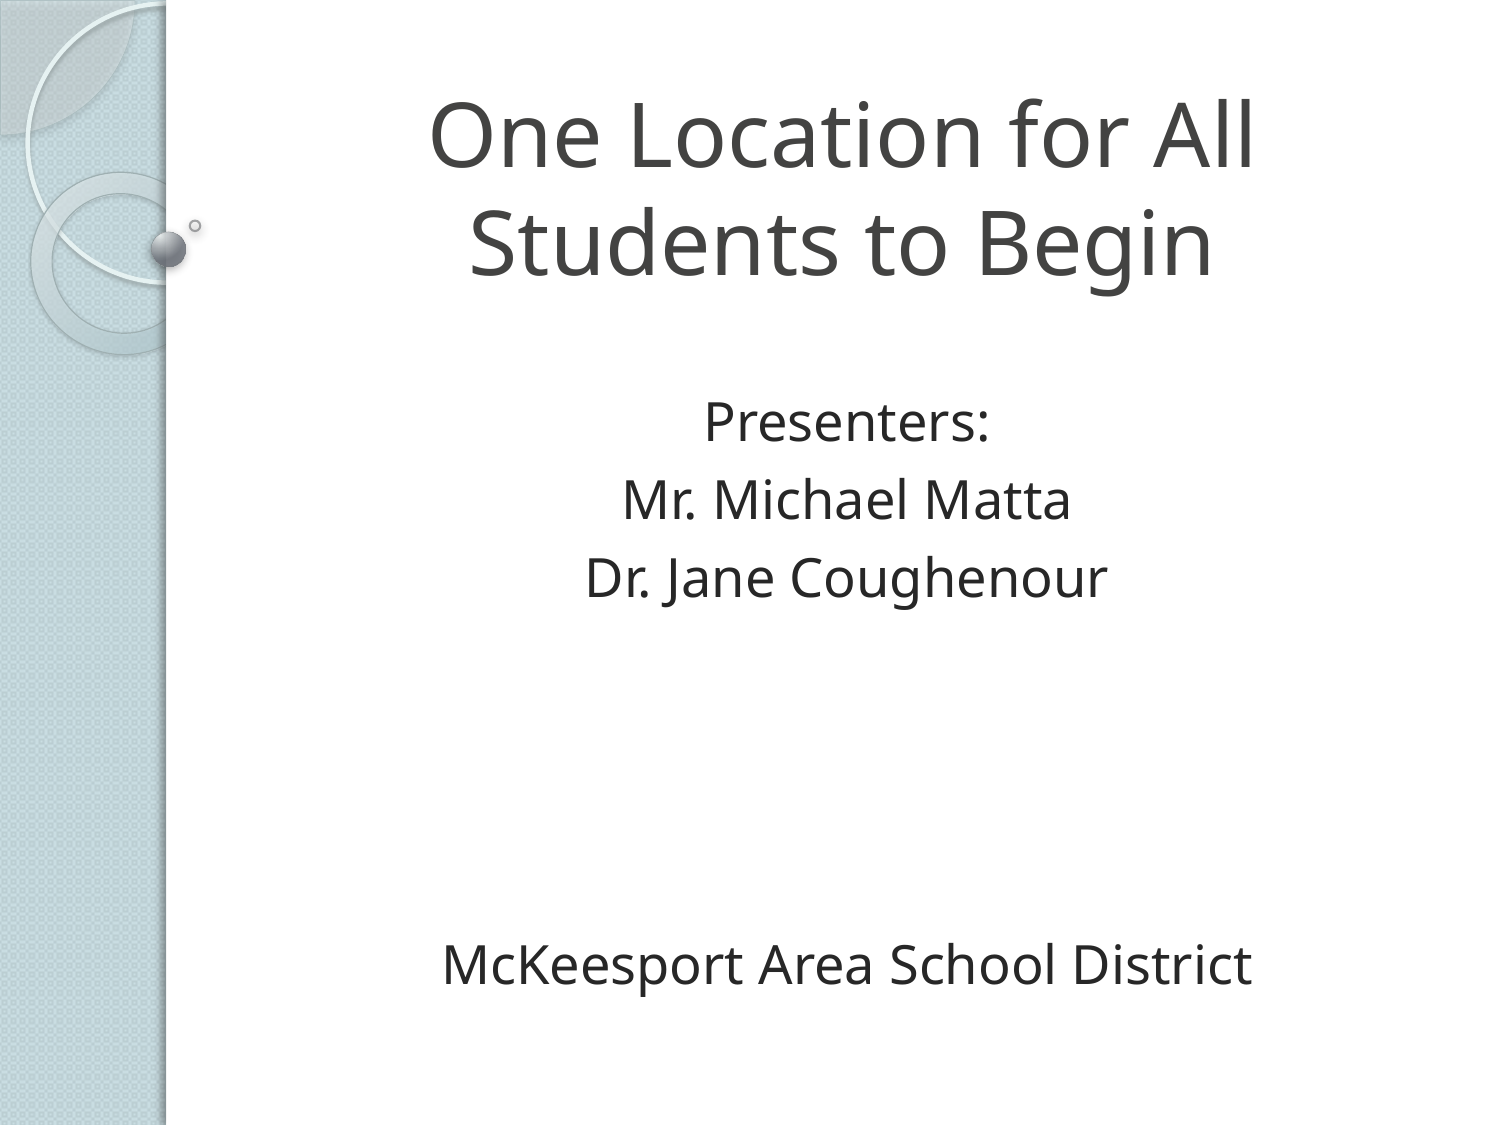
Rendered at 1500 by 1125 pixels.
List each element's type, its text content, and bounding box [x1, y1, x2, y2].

subtitle Presenters: Mr. Michael Matta Dr. Jane Coughenour McKeesport Area School District [237, 387, 1453, 1025]
title One Location for All Students to Begin [234, 59, 1450, 301]
